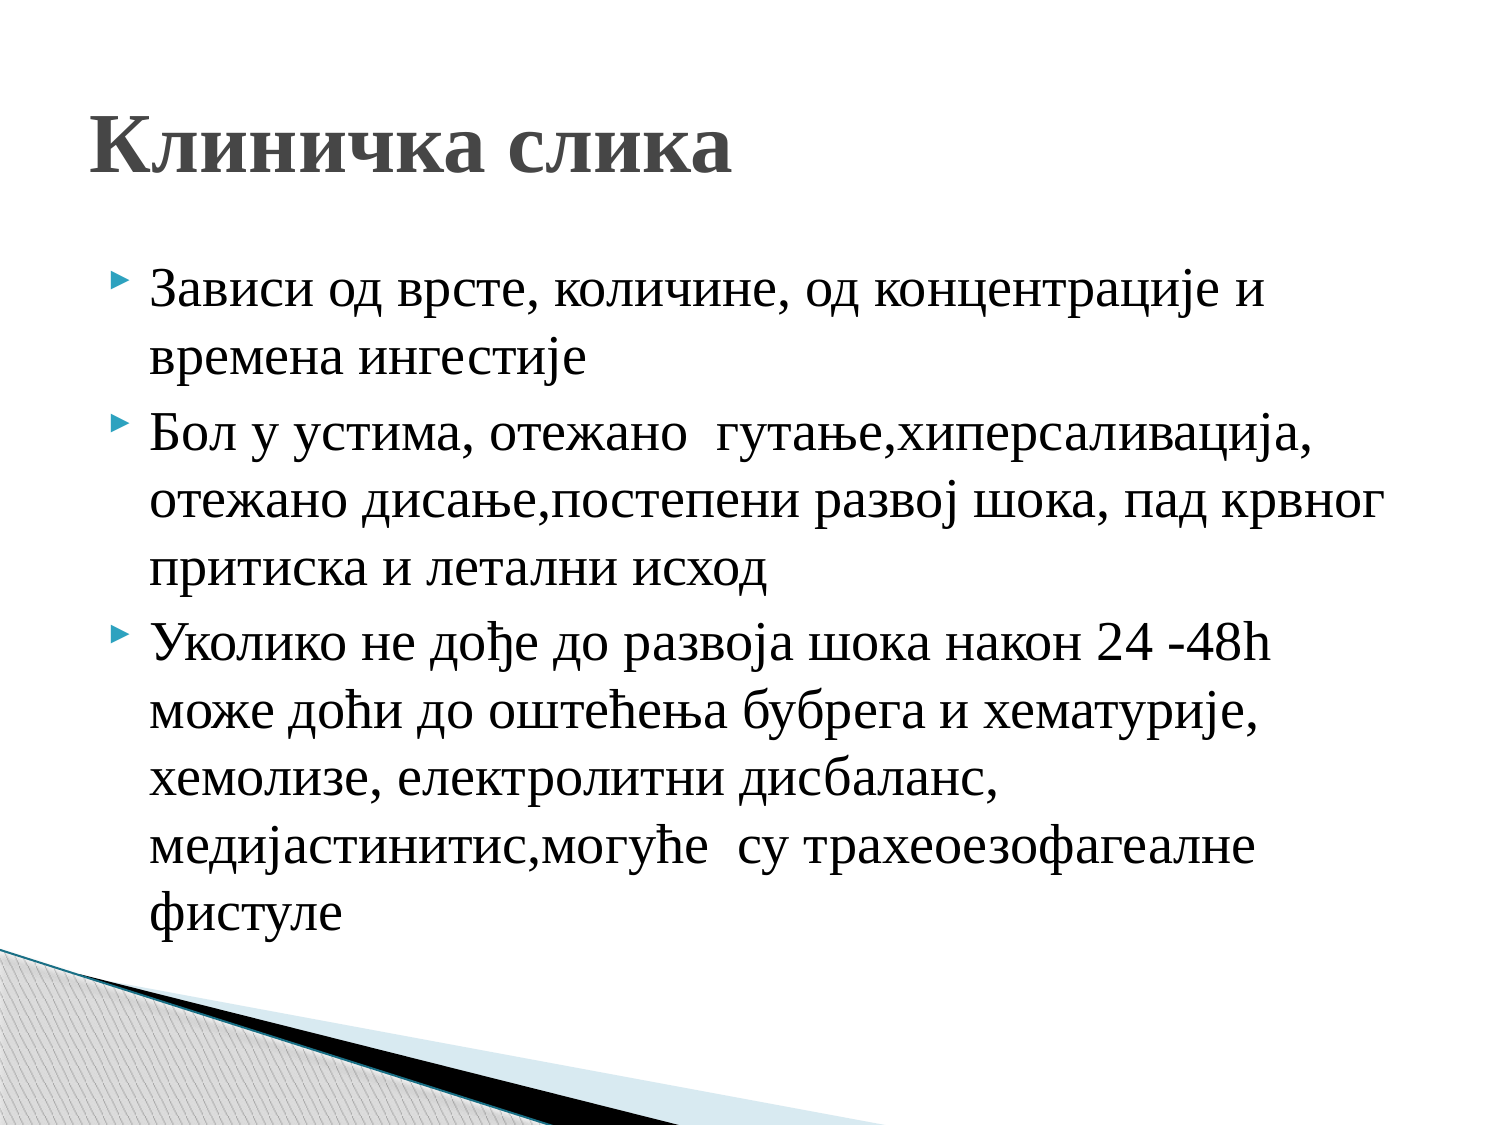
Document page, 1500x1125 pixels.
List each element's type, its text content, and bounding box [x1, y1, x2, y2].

list Зависи од врсте, количине, од концентрације и времена ингестије Бол у устима, отежано гутање,хиперсаливација, отежано дисање,постепени развој шока, пад крвног притиска и летални исход Уколико не дође до развоја шока након 24 -48h може доћи до оштећења бубрега и хематурије, хемолизе, електролитни дисбаланс, медијастинитис,могуће су трахеоезофагеалне фистуле [75, 243, 1425, 986]
title Клиничка слика [75, 45, 1425, 233]
